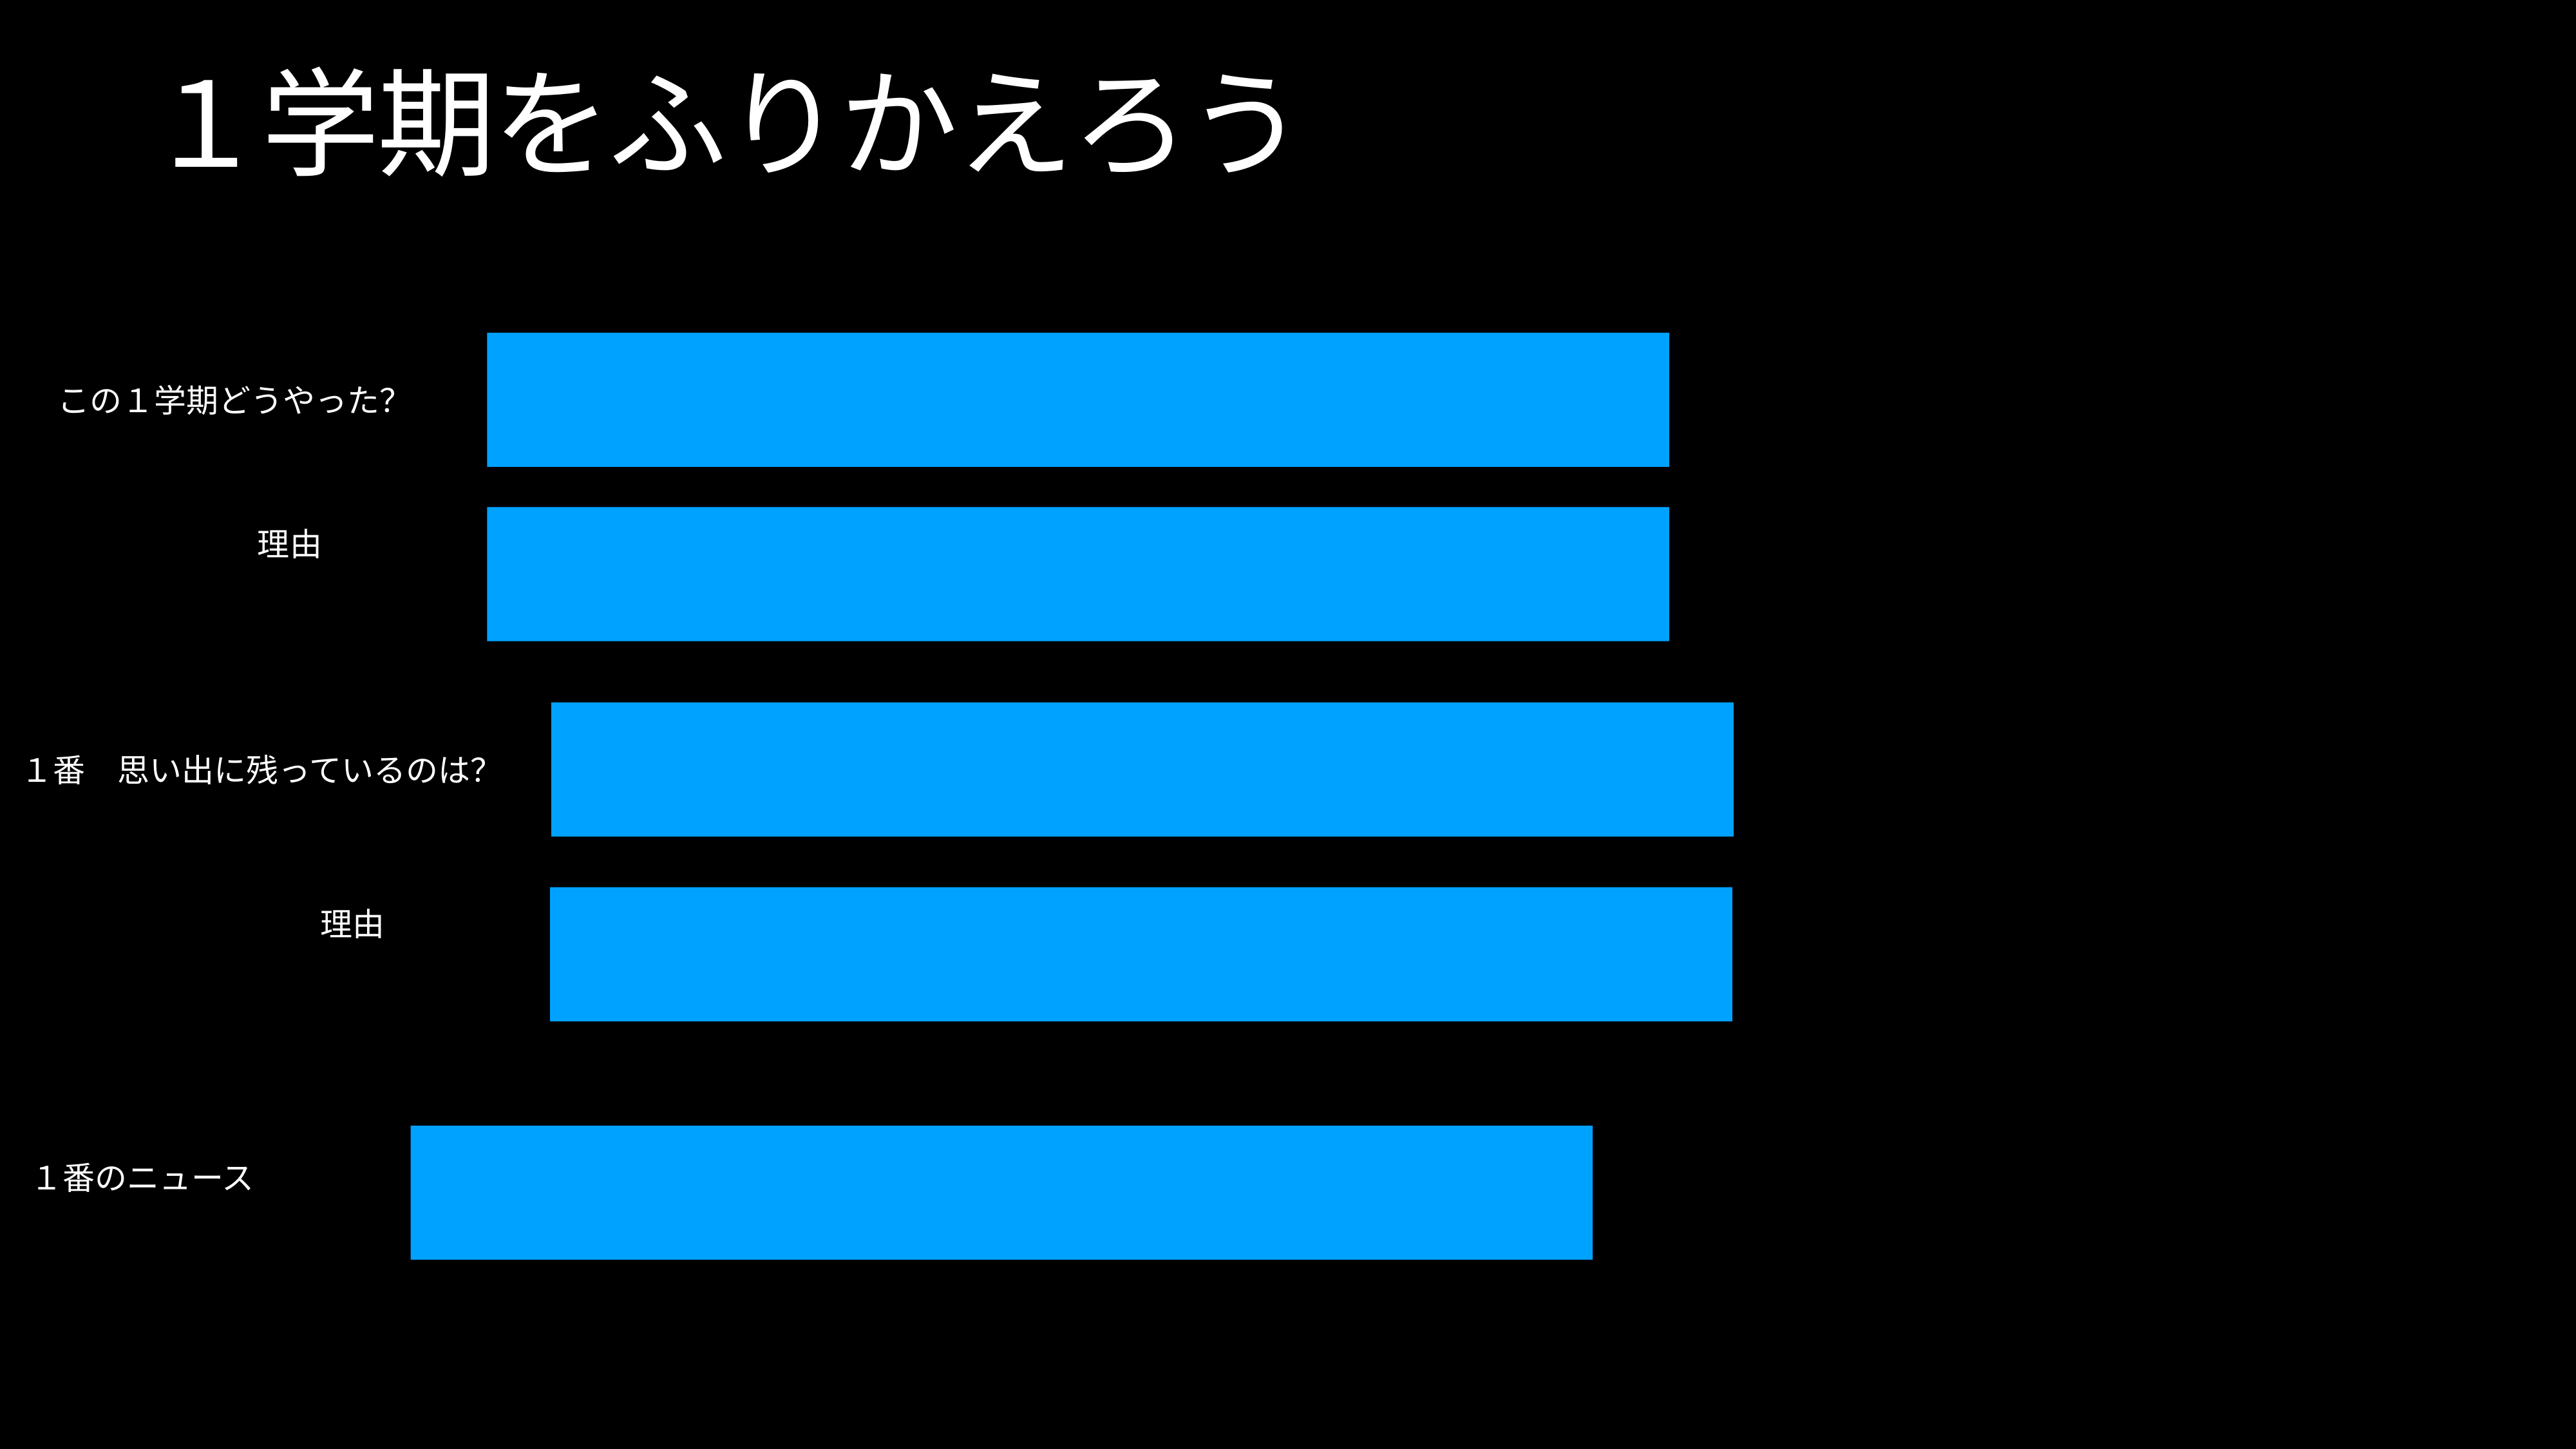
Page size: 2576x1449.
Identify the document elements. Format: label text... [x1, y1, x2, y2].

text_box この１学期どうやった？ [52, 375, 417, 425]
text_box [551, 702, 1734, 837]
text_box １番 思い出に残っているのは？ [15, 744, 508, 795]
title １学期をふりかえろう [140, 4, 2463, 262]
text_box 理由 [315, 898, 391, 949]
text_box [487, 332, 1669, 467]
text_box １番のニュース [24, 1151, 260, 1202]
text_box [410, 1125, 1593, 1260]
text_box 理由 [252, 518, 328, 568]
text_box [550, 887, 1732, 1021]
text_box [487, 507, 1669, 641]
